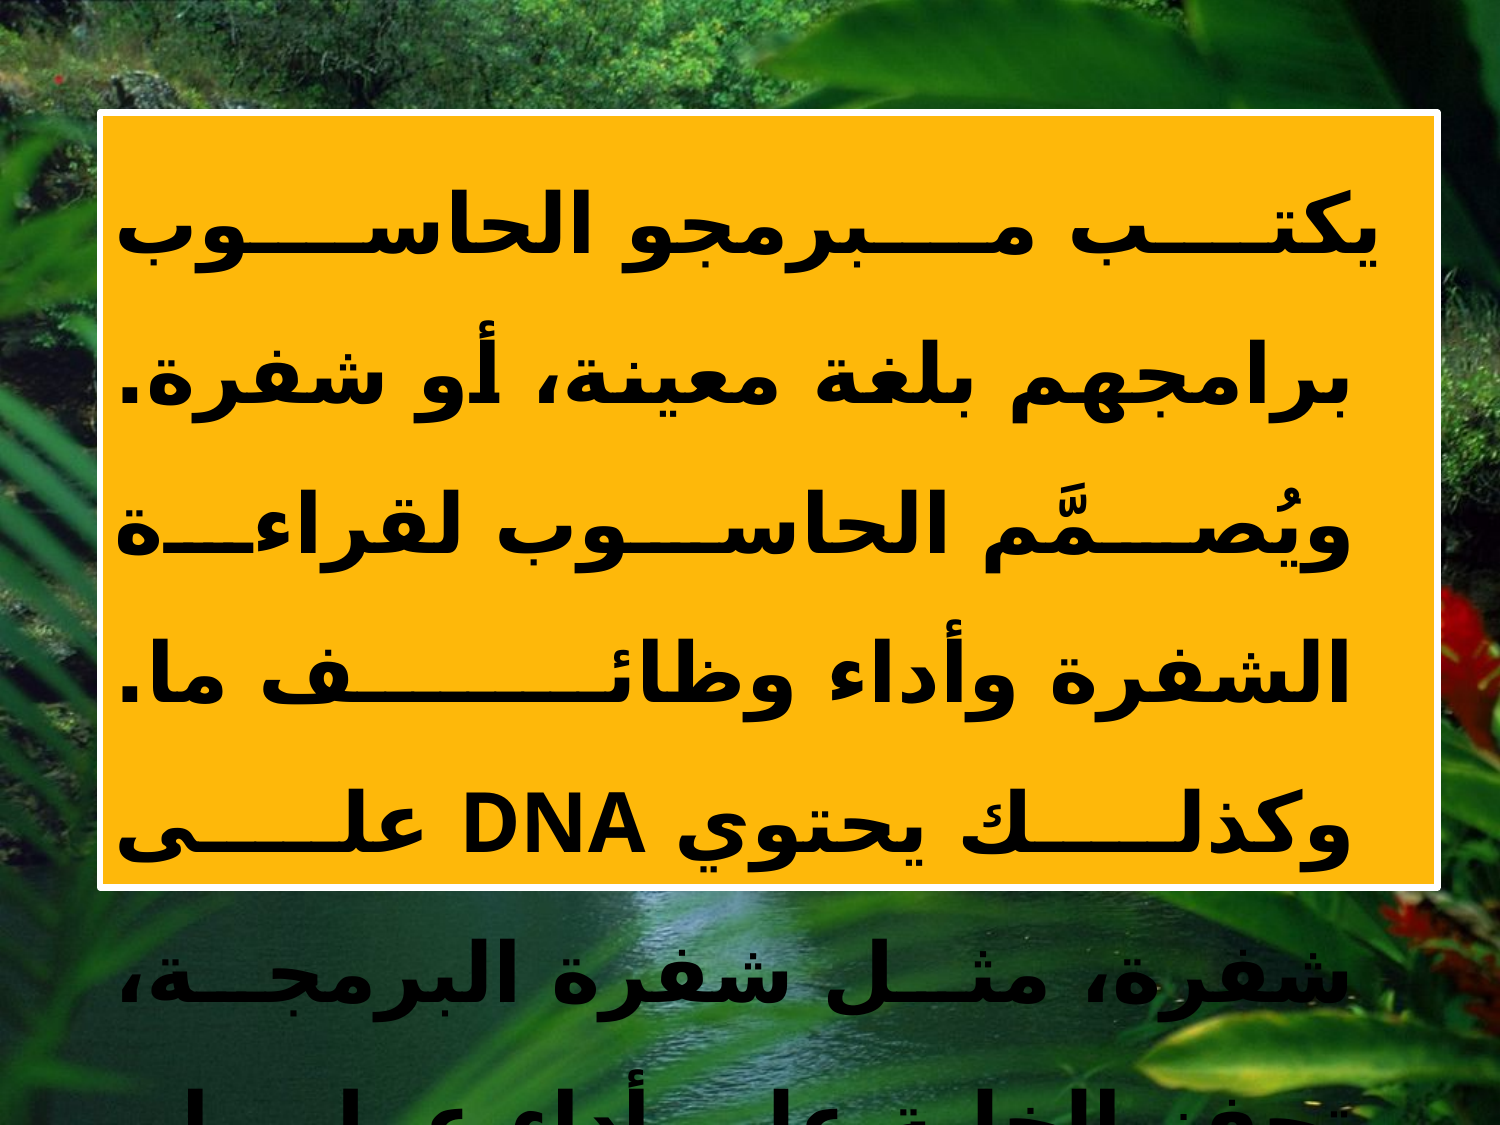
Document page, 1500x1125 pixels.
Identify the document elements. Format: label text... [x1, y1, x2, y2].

picture [0, 0, 1500, 1125]
list يكتب مبرمجو الحاسوب برامجهم بلغة معينة، أو شفرة. ويُصمَّم الحاسوب لقراءة الشفرة وأداء وظائف ما. وكذلك يحتوي DNA على شفرة، مثل شفرة البرمجة، تحفز الخلية على أداء عمل ما. [97, 109, 1441, 891]
